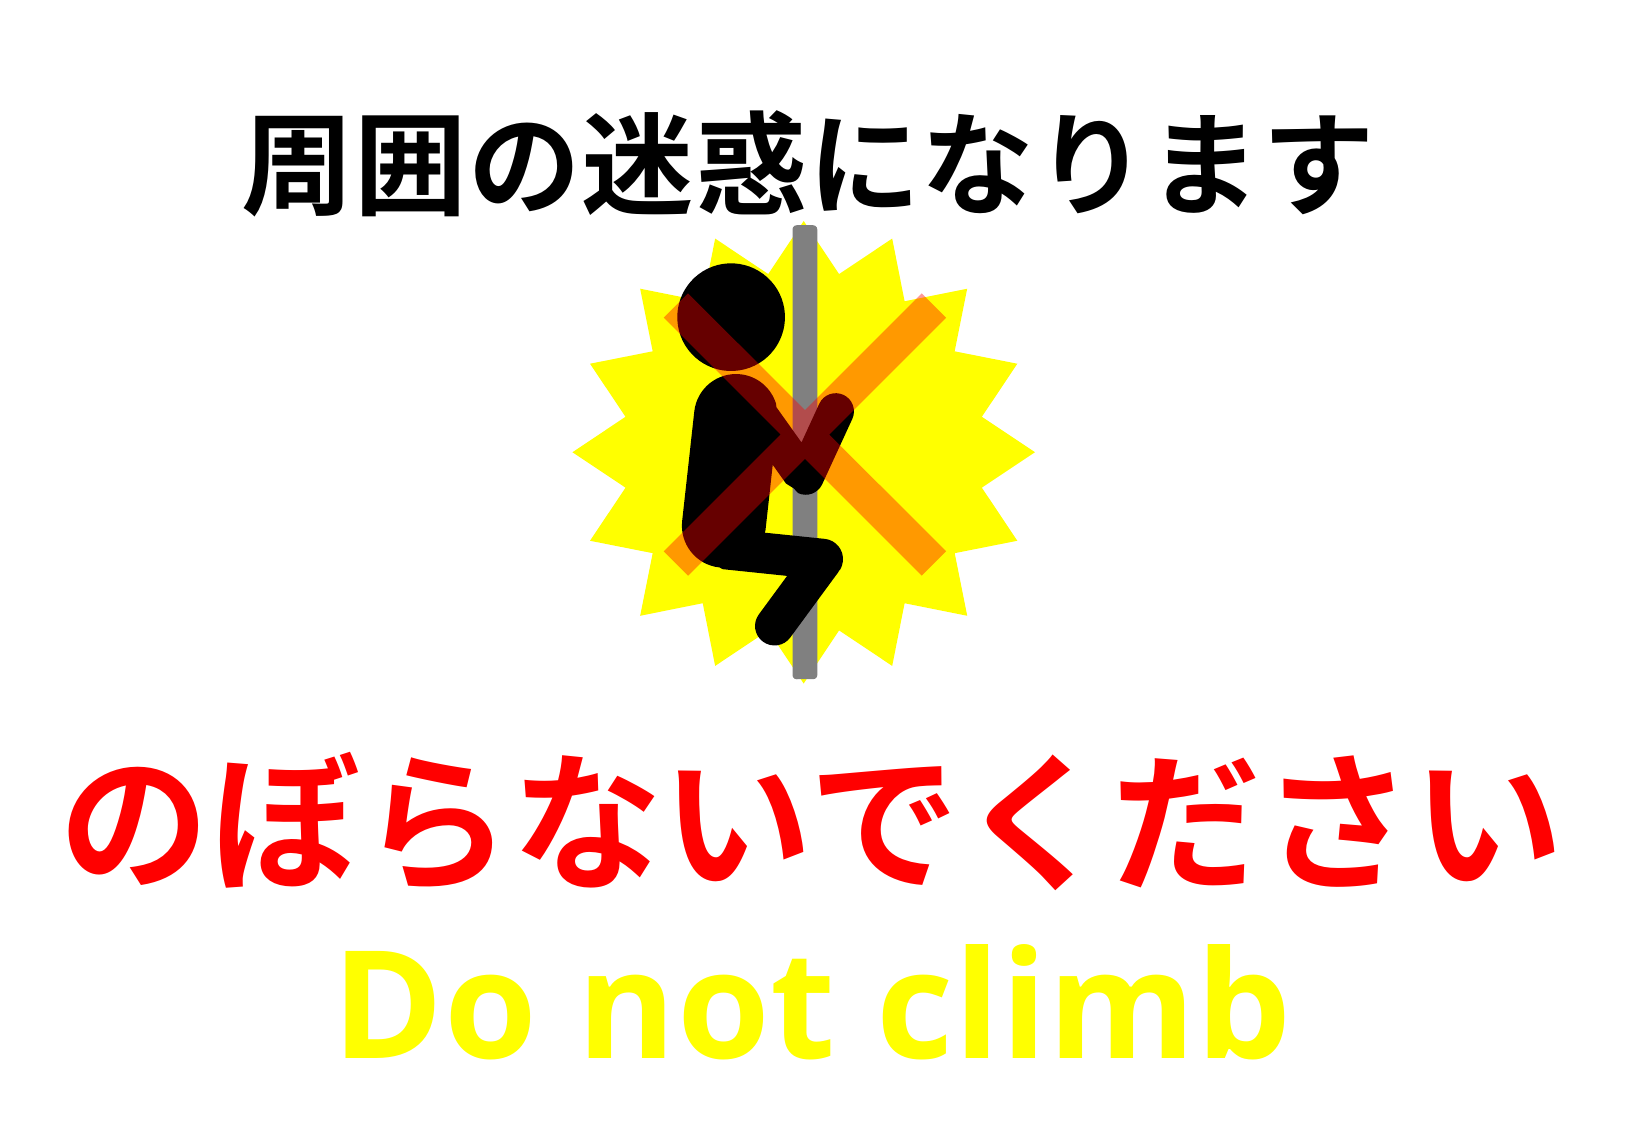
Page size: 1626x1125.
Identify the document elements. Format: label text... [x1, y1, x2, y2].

text_box のぼらないでください Do not climb [0, 721, 1625, 1097]
text_box 周囲の迷惑になります [0, 86, 1625, 237]
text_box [572, 220, 1036, 684]
